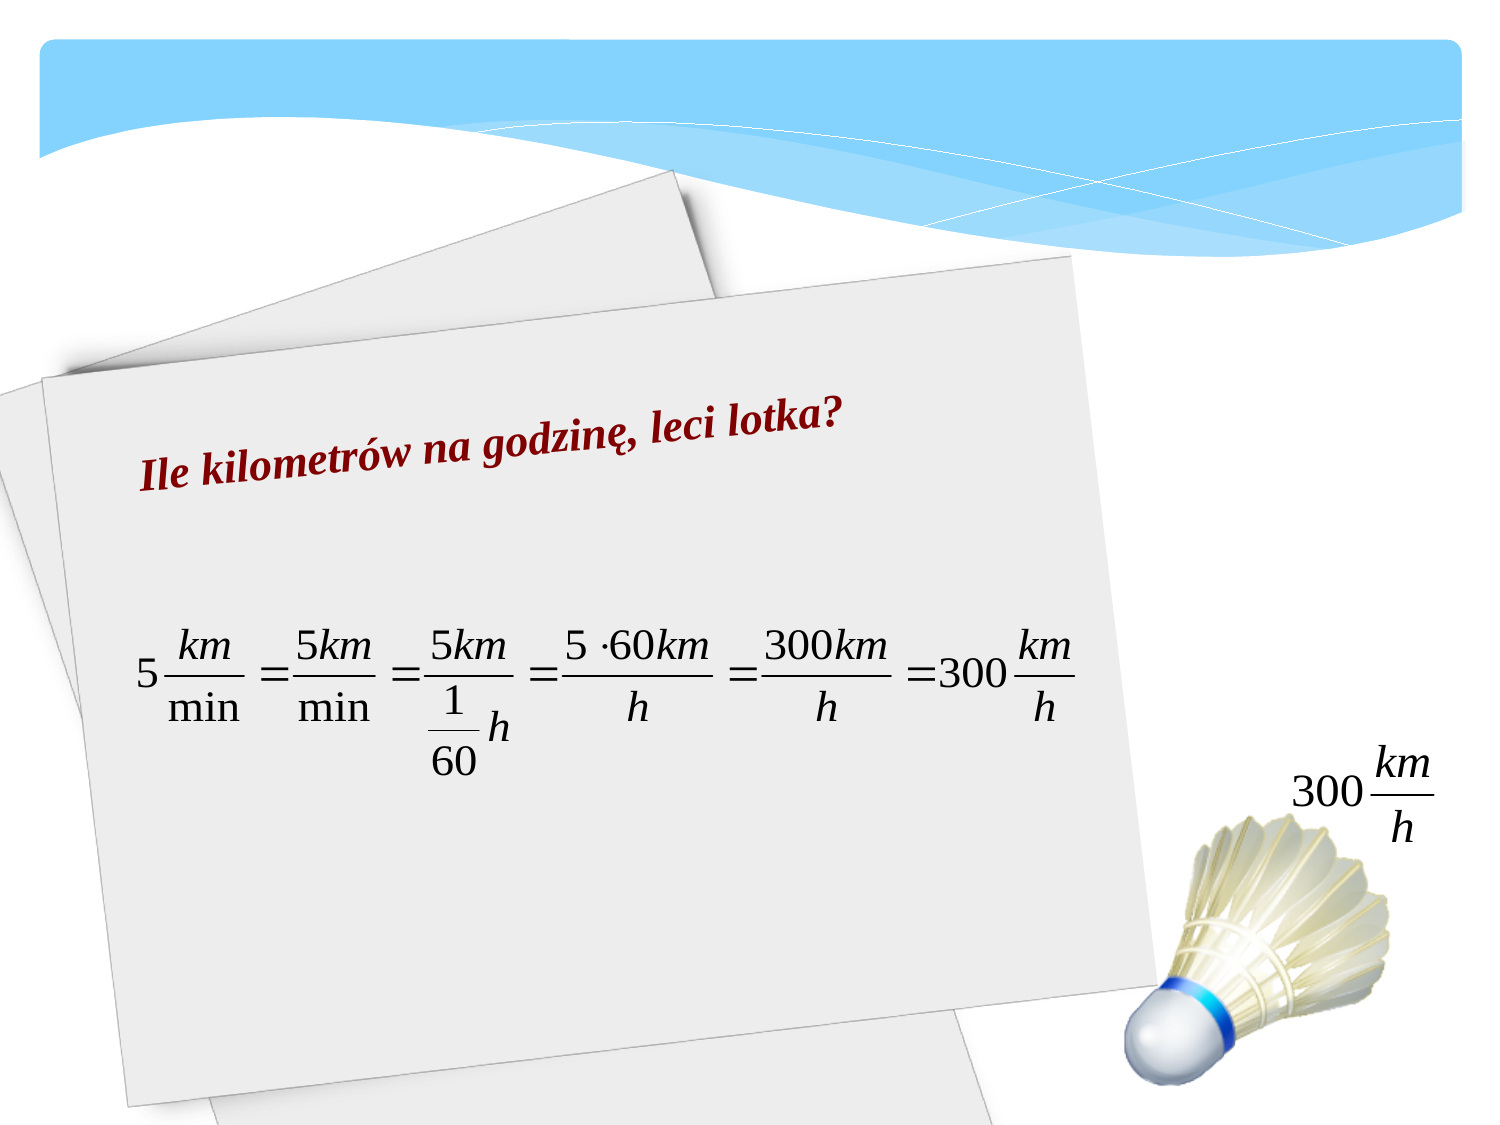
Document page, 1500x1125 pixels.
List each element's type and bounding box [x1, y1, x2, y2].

picture [0, 103, 1398, 1125]
text_box [129, 617, 1083, 786]
text_box [1284, 733, 1445, 853]
